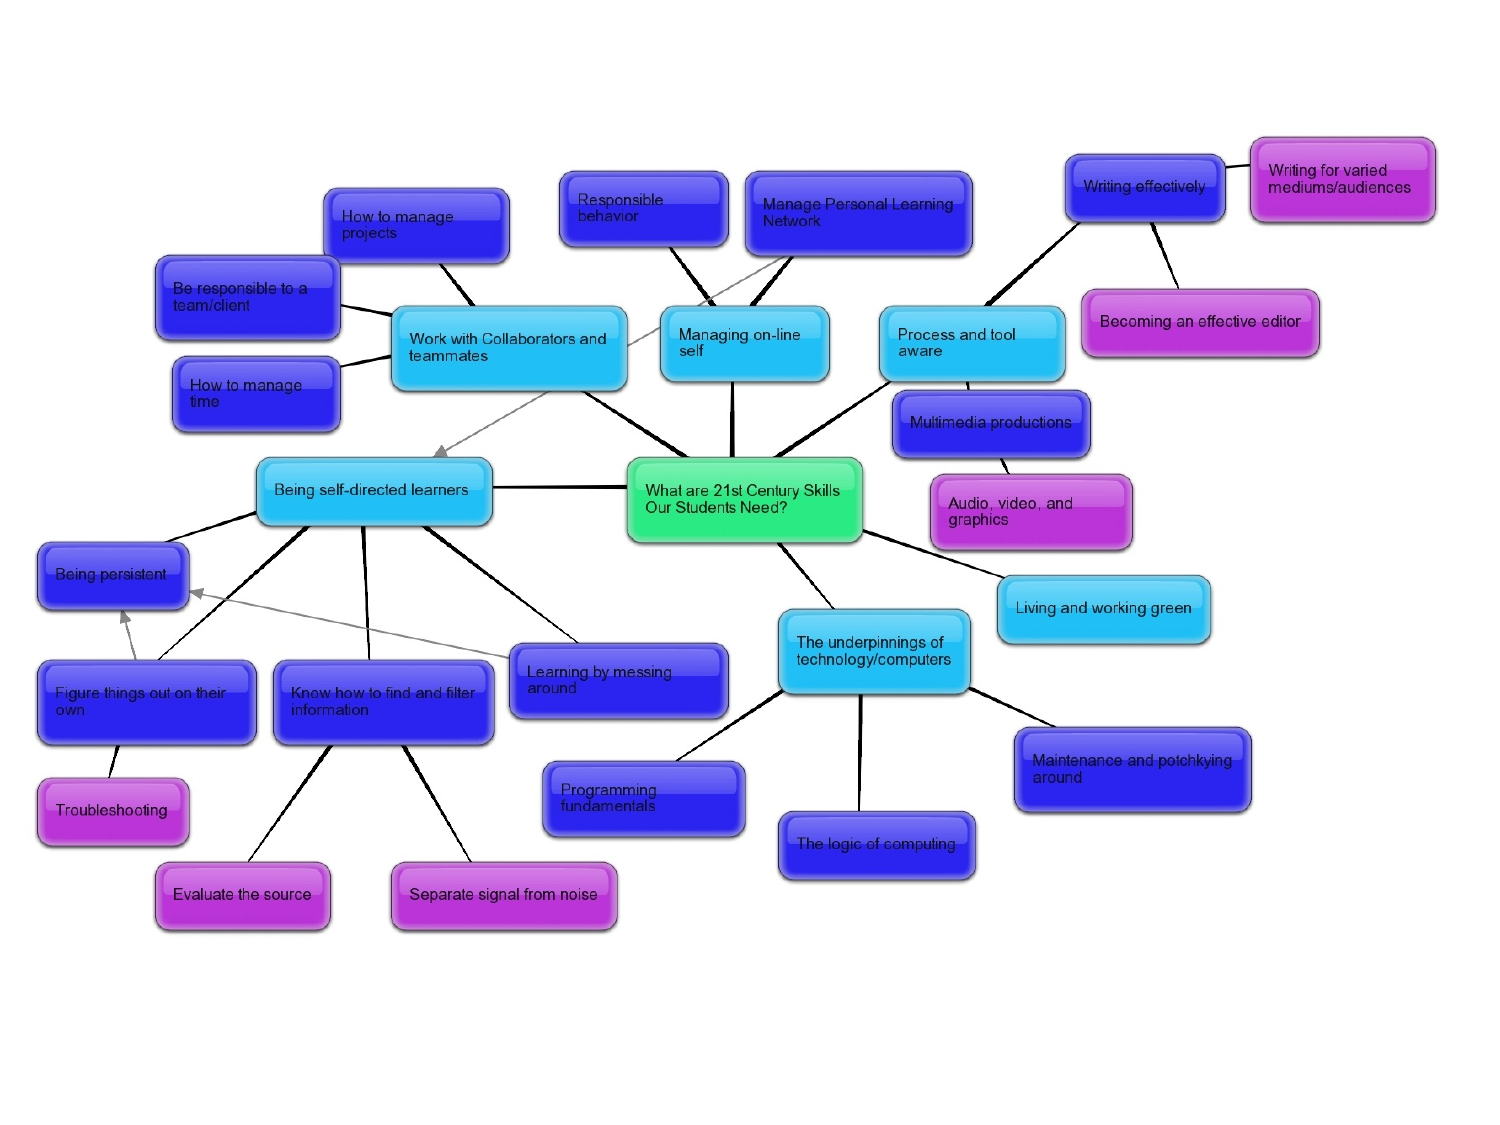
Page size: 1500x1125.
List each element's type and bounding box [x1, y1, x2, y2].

picture [24, 124, 1456, 950]
